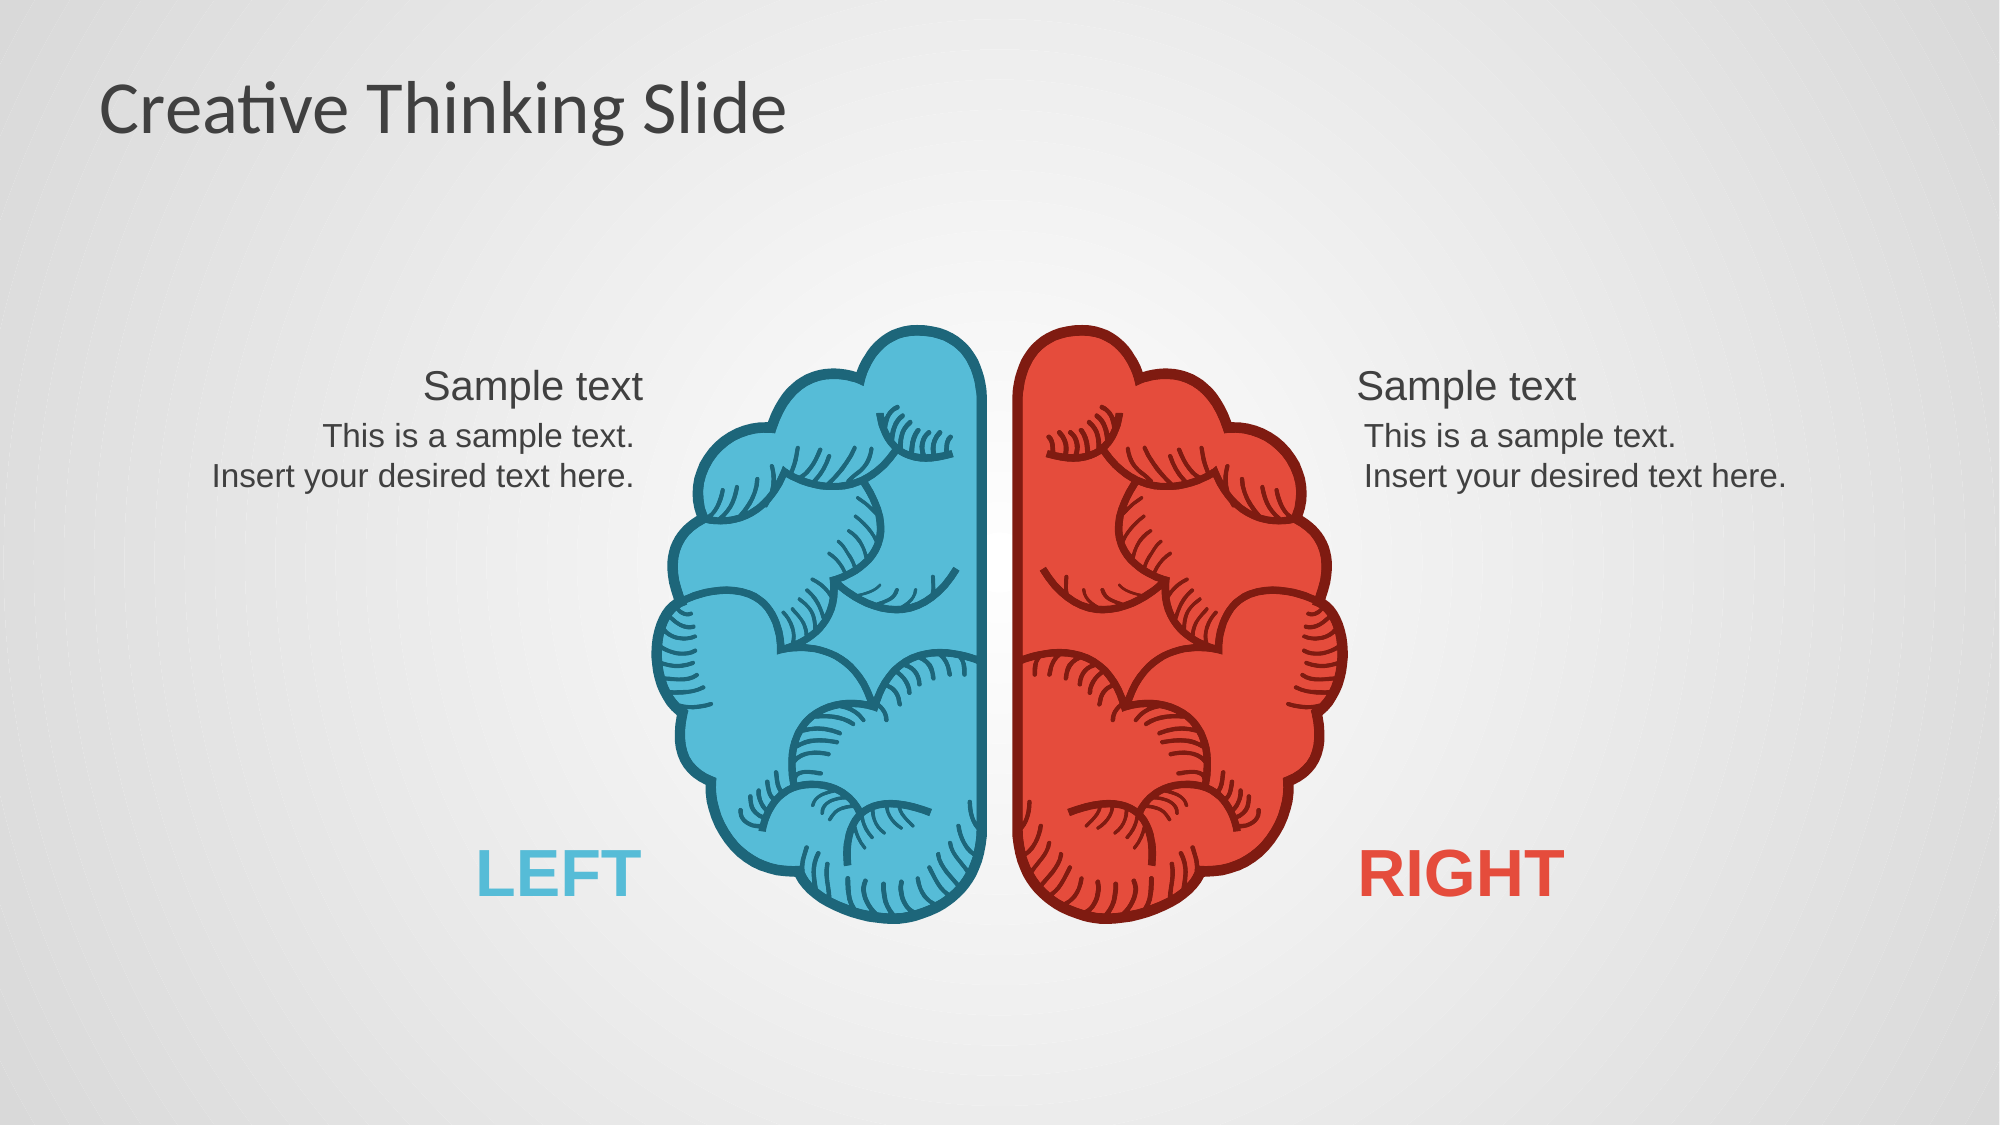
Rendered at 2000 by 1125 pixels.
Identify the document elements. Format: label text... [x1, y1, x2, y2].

text_box Sample text [190, 351, 646, 417]
text_box This is a sample text. Insert your desired text here. [196, 417, 646, 502]
text_box This is a sample text. Insert your desired text here. [1353, 417, 1803, 502]
text_box RIGHT [1353, 822, 1581, 918]
text_box Sample text [1353, 351, 1809, 417]
title Creative Thinking Slide [99, 45, 1900, 162]
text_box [651, 324, 1349, 925]
text_box LEFT [460, 822, 646, 918]
